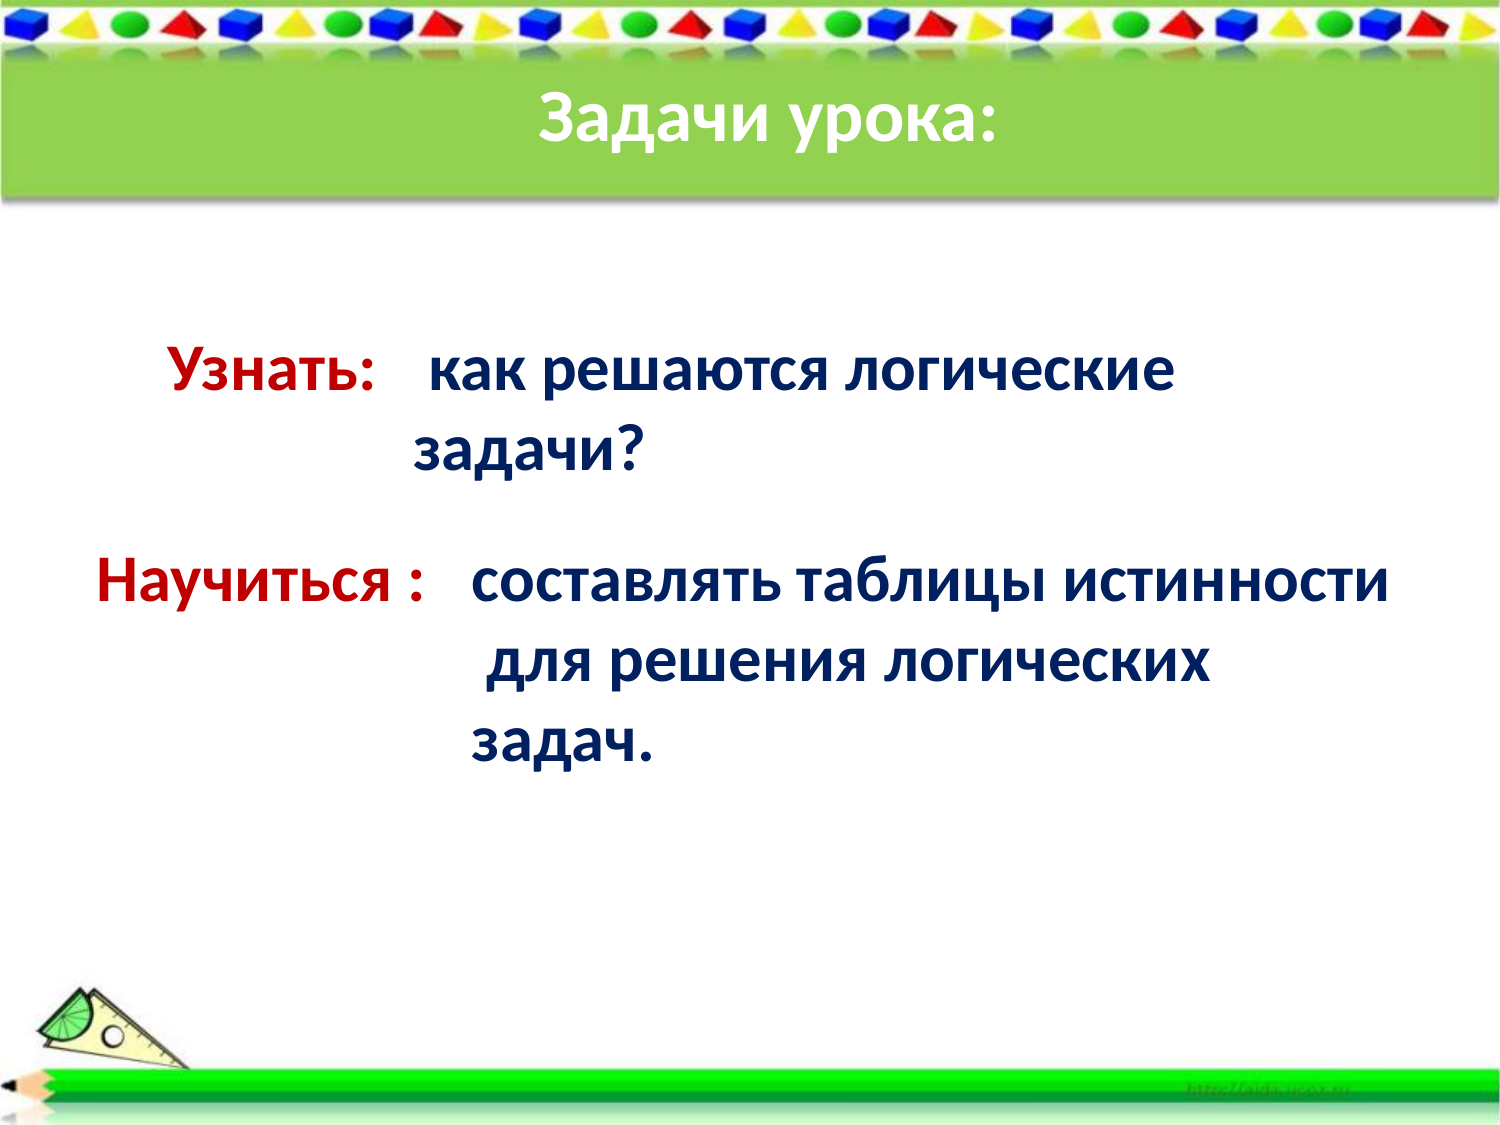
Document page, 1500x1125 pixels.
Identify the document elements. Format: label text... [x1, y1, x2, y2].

text_box Научиться : [81, 527, 446, 668]
text_box составлять таблицы истинности для решения логических задач. [456, 527, 1418, 782]
text_box как решаются логические задачи? [398, 316, 1360, 491]
title Задачи урока: [93, 58, 1444, 164]
picture [0, 0, 1500, 1125]
text_box Узнать: [152, 316, 398, 457]
